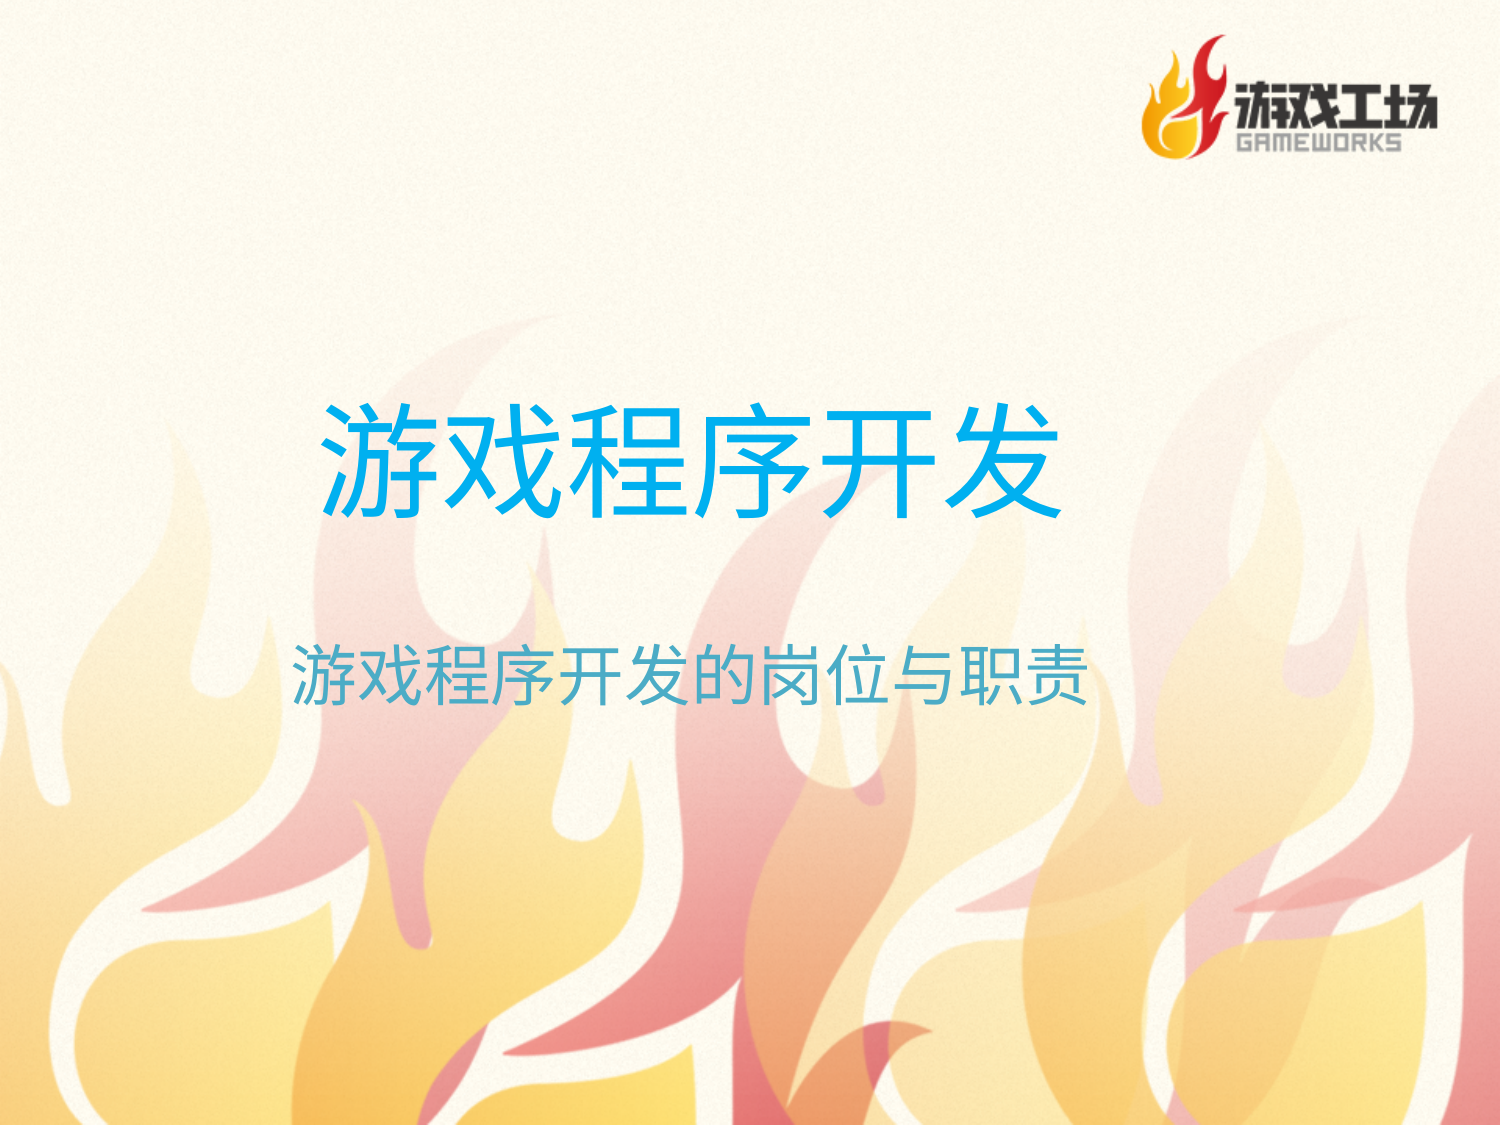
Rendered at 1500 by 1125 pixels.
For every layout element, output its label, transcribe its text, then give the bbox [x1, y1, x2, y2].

subtitle 游戏程序开发的岗位与职责 [166, 626, 1217, 914]
picture [0, 0, 1500, 1125]
title 游戏程序开发 [53, 338, 1329, 580]
